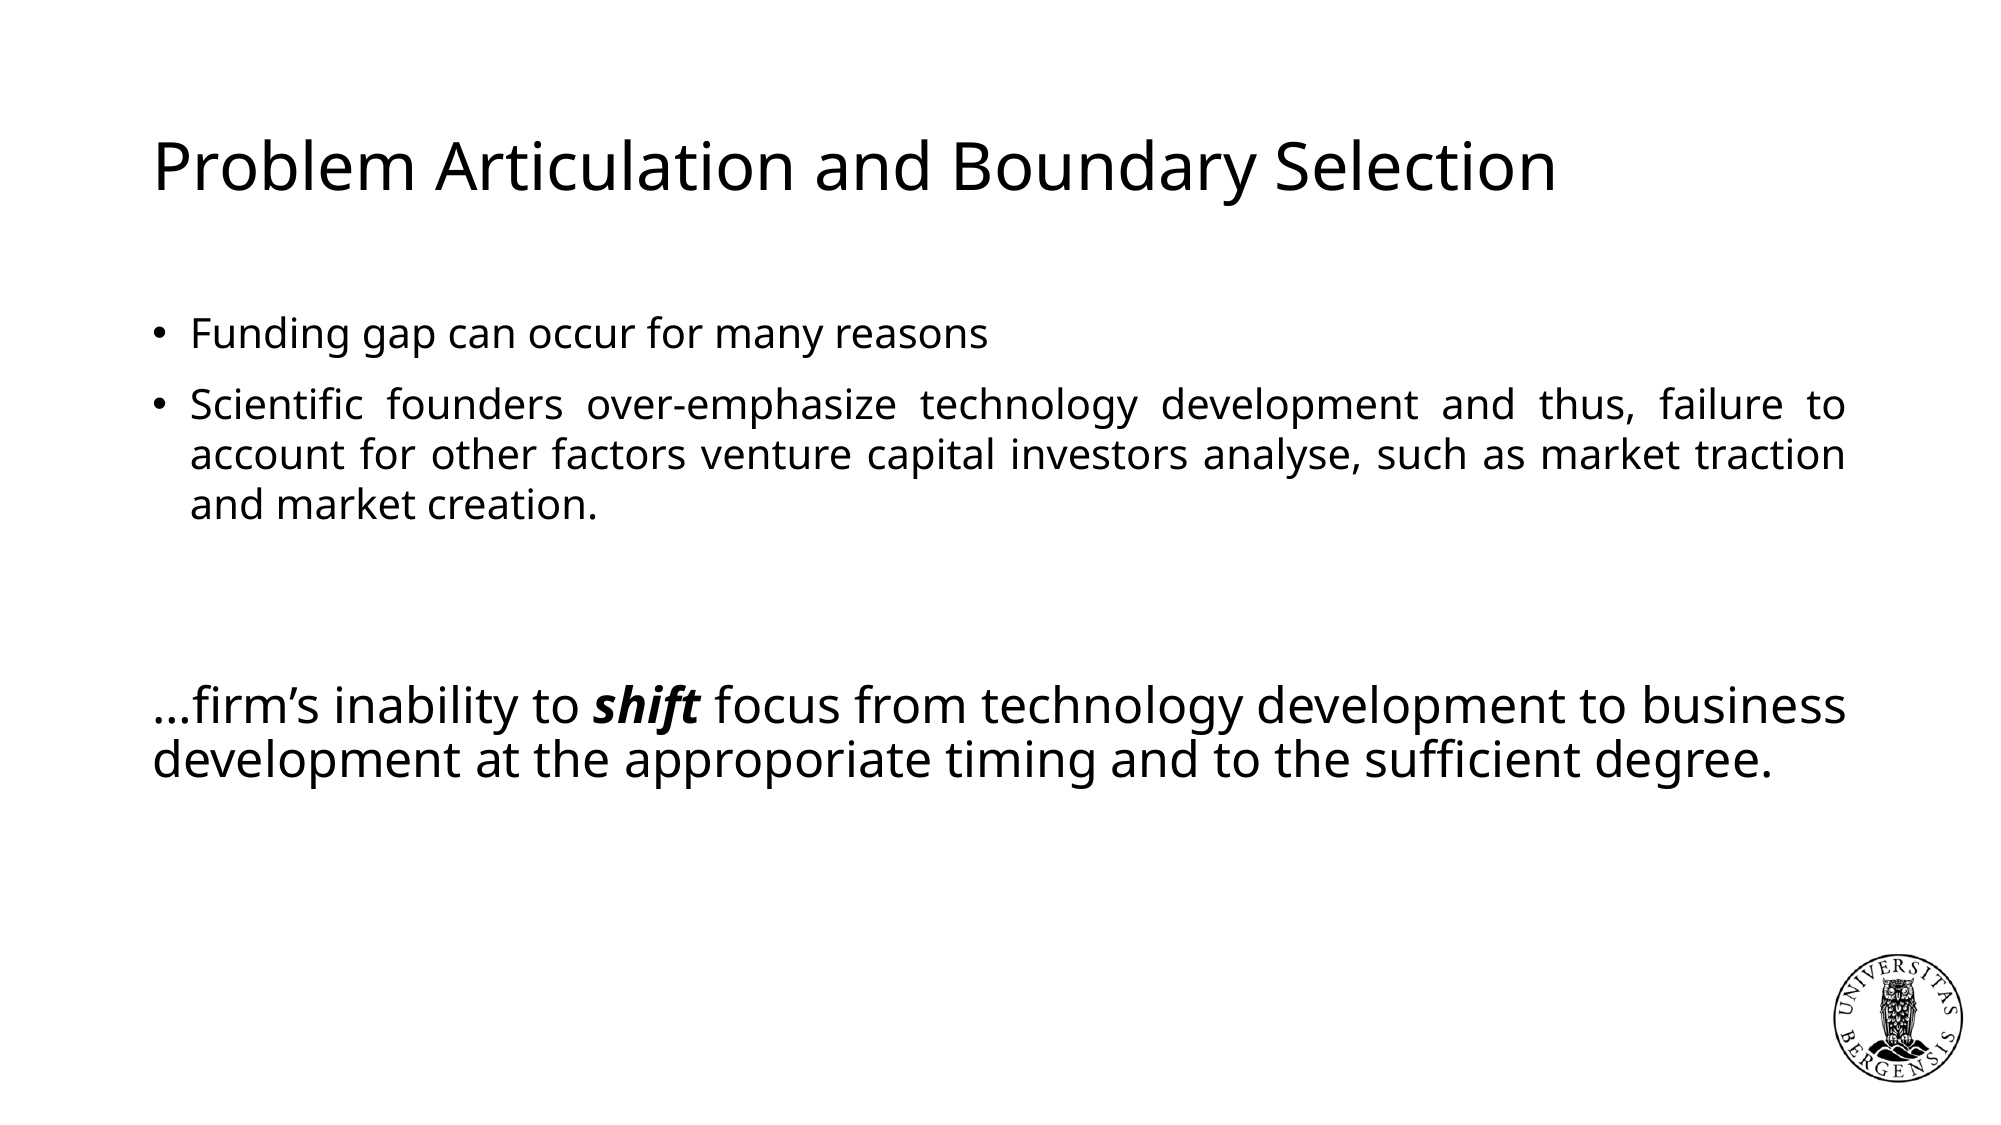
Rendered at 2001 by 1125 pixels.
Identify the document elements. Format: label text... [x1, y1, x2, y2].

list Funding gap can occur for many reasons Scientific founders over-emphasize technology development and thus, failure to account for other factors venture capital investors analyse, such as market traction and market creation. …firm’s inability to shift focus from technology development to business development at the approporiate timing and to the sufficient degree. [137, 299, 1863, 1014]
picture [1817, 950, 1979, 1095]
title Problem Articulation and Boundary Selection [137, 59, 1863, 278]
